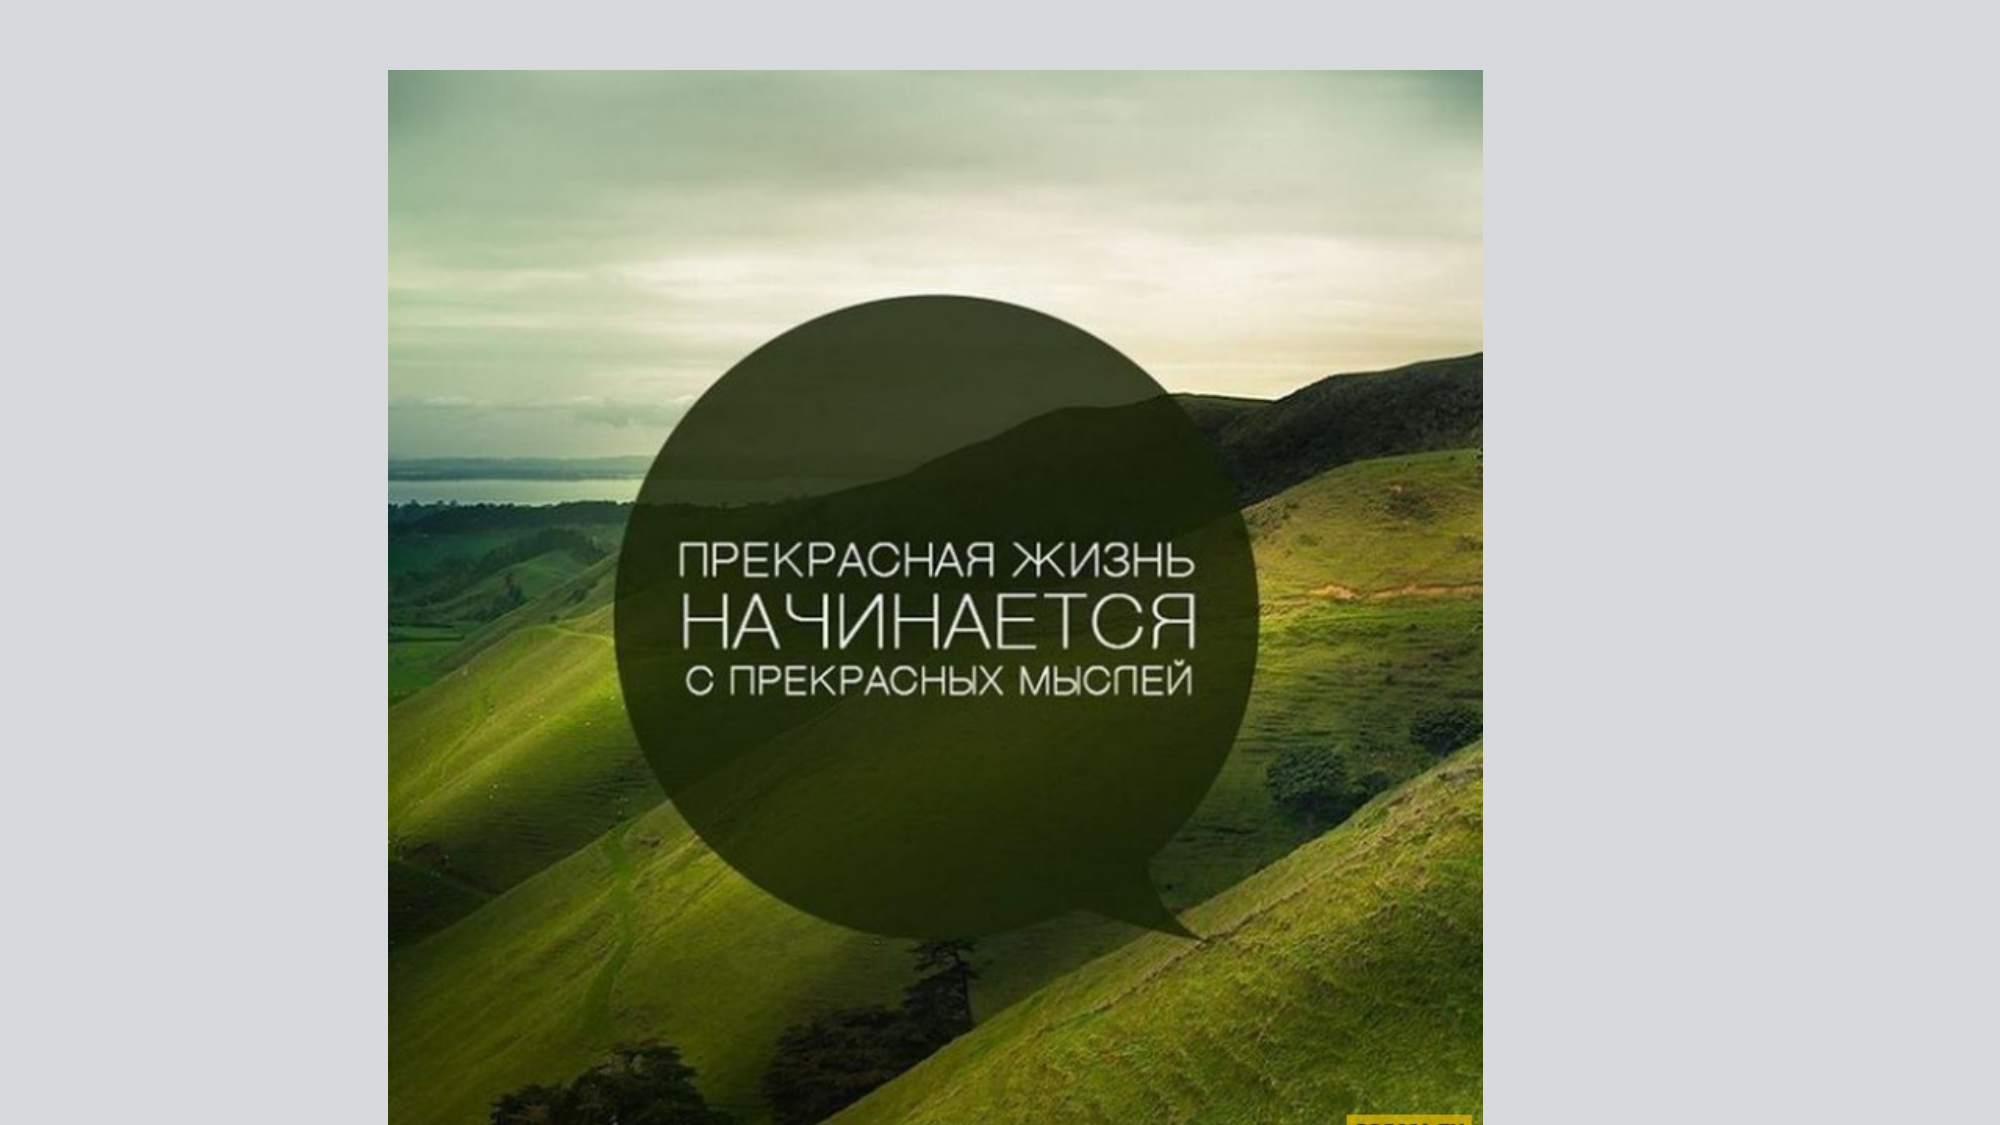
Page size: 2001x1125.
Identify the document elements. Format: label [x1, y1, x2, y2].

picture [388, 70, 1483, 1125]
